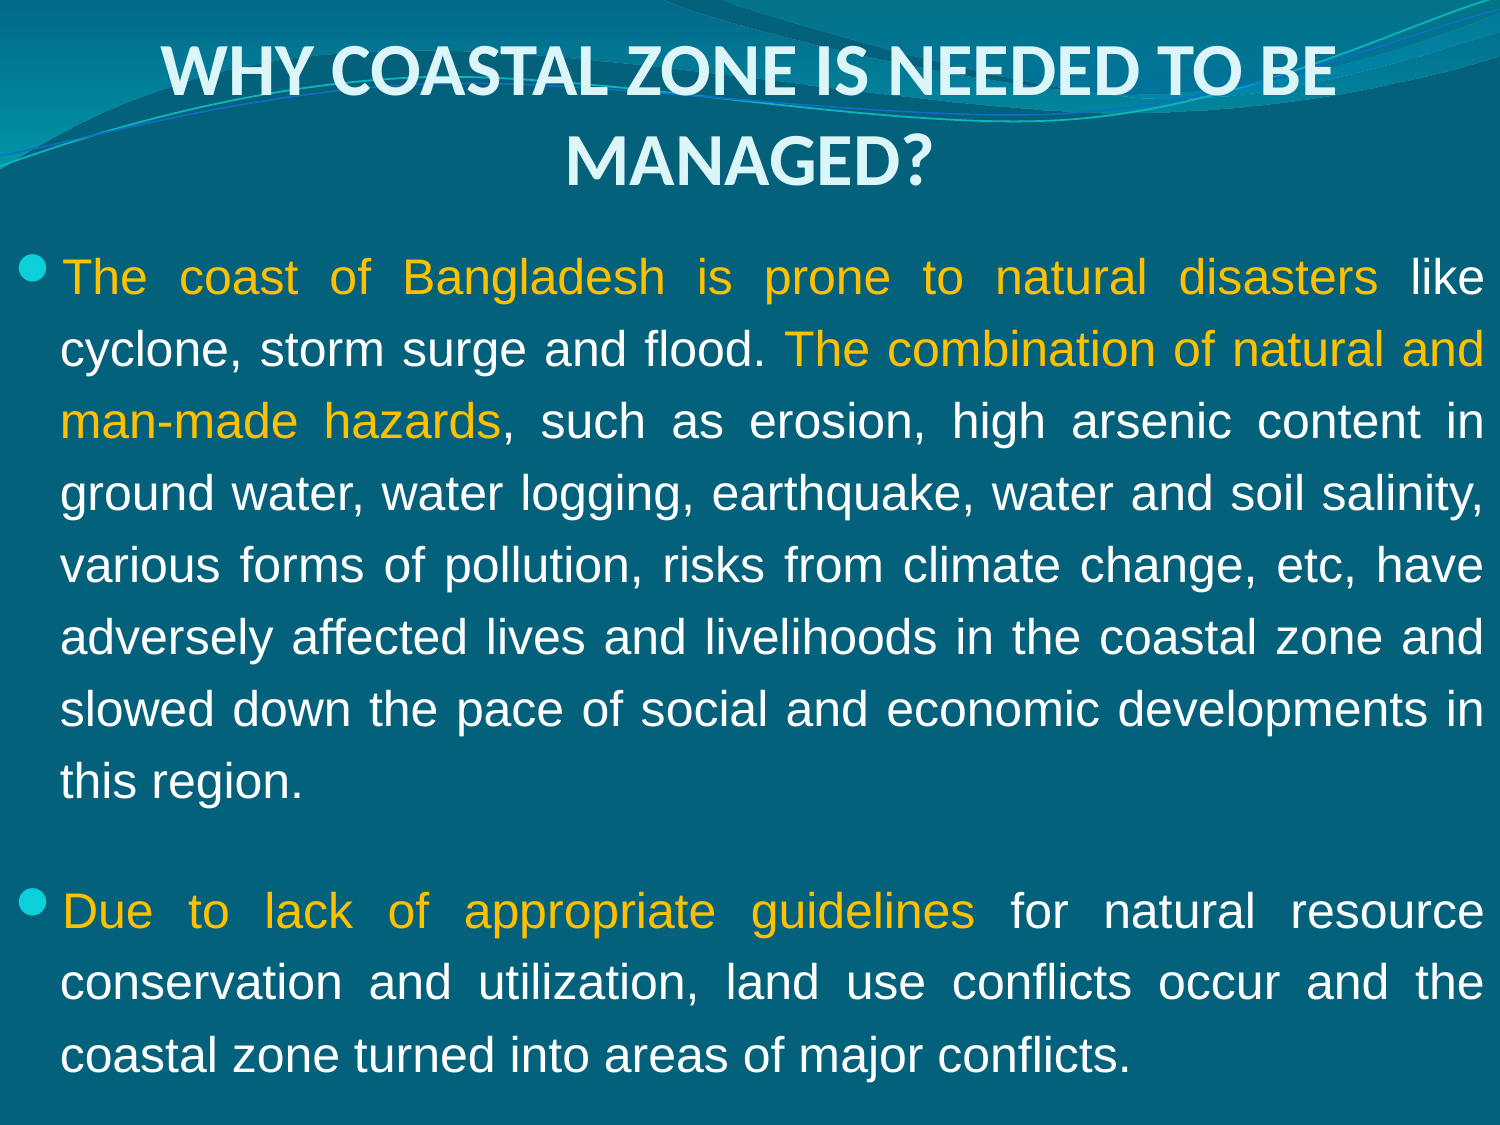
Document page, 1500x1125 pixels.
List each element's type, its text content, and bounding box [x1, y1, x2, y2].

list The coast of Bangladesh is prone to natural disasters like cyclone, storm surge and flood. The combination of natural and man-made hazards, such as erosion, high arsenic content in ground water, water logging, earthquake, water and soil salinity, various forms of pollution, risks from climate change, etc, have adversely affected lives and livelihoods in the coastal zone and slowed down the pace of social and economic developments in this region. Due to lack of appropriate guidelines for natural resource conservation and utilization, land use conflicts occur and the coastal zone turned into areas of major conflicts. [0, 224, 1500, 1125]
title WHY COASTAL ZONE IS NEEDED TO BE MANAGED? [75, 37, 1425, 200]
